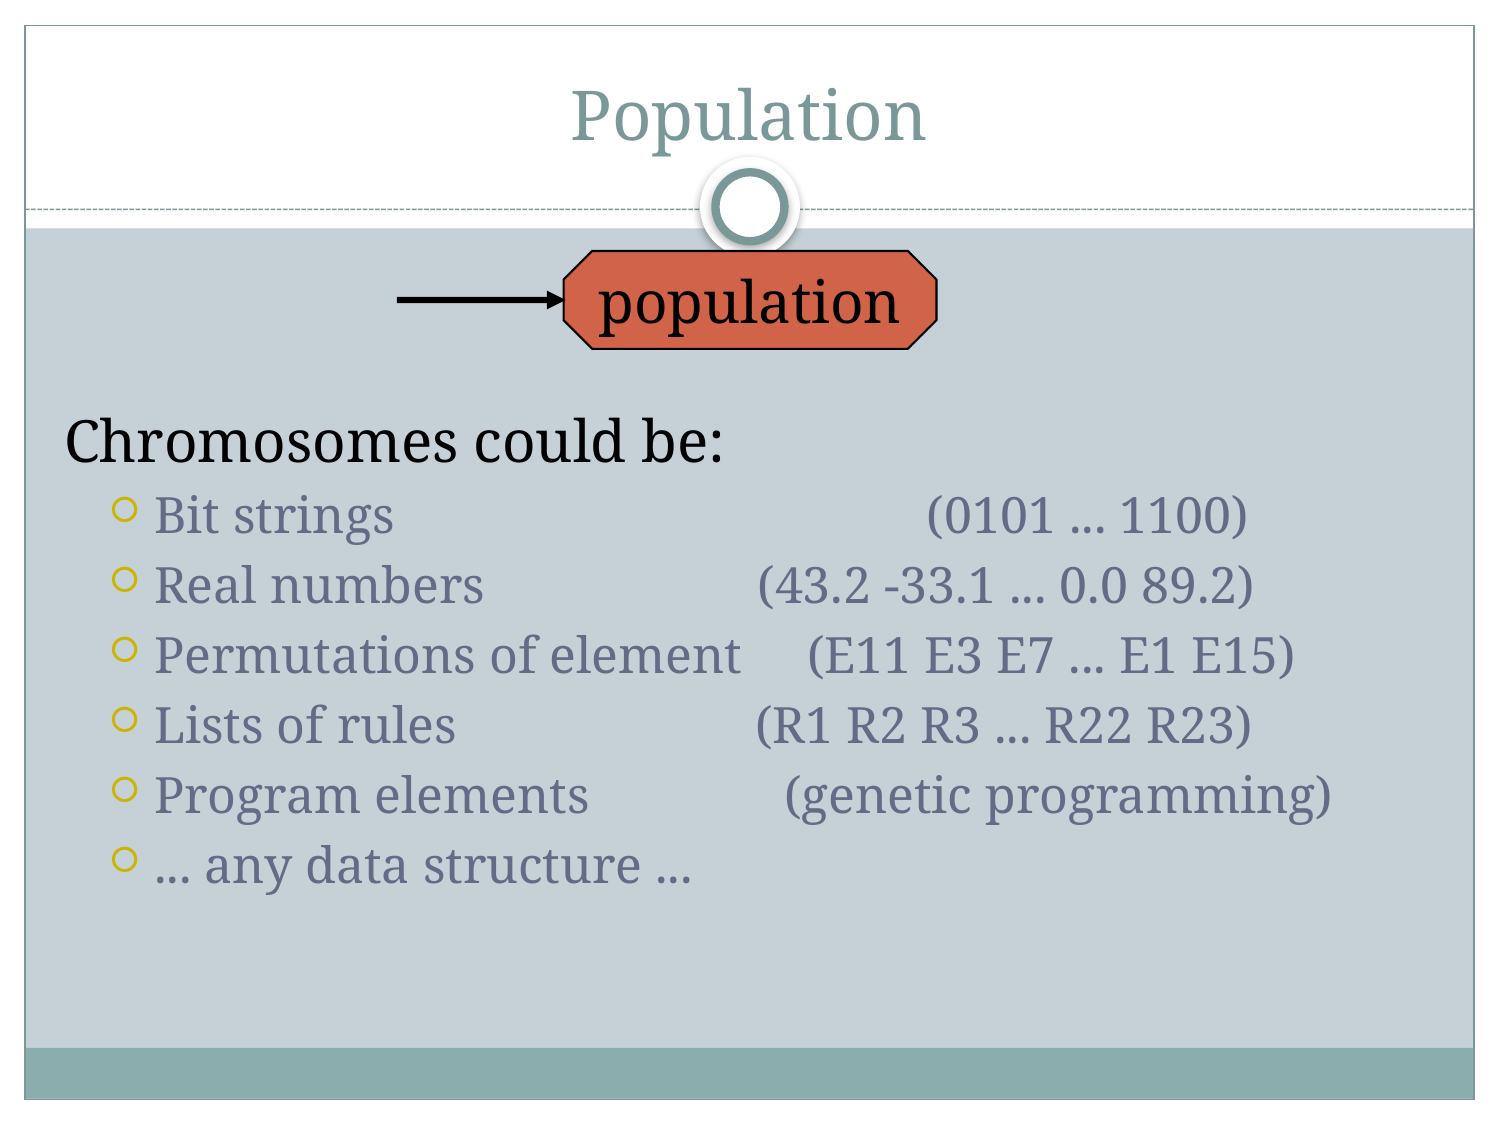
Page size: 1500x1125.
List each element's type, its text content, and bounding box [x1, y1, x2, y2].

text_box population [563, 250, 937, 349]
list Chromosomes could be: Bit strings (0101 ... 1100) Real numbers (43.2 -33.1 ... 0.0 89.2) Permutations of element (E11 E3 E7 ... E1 E15) Lists of rules (R1 R2 R3 ... R22 R23) Program elements (genetic programming) ... any data structure ... [49, 249, 1450, 1005]
text_box [396, 293, 566, 307]
title Population [49, 37, 1450, 162]
